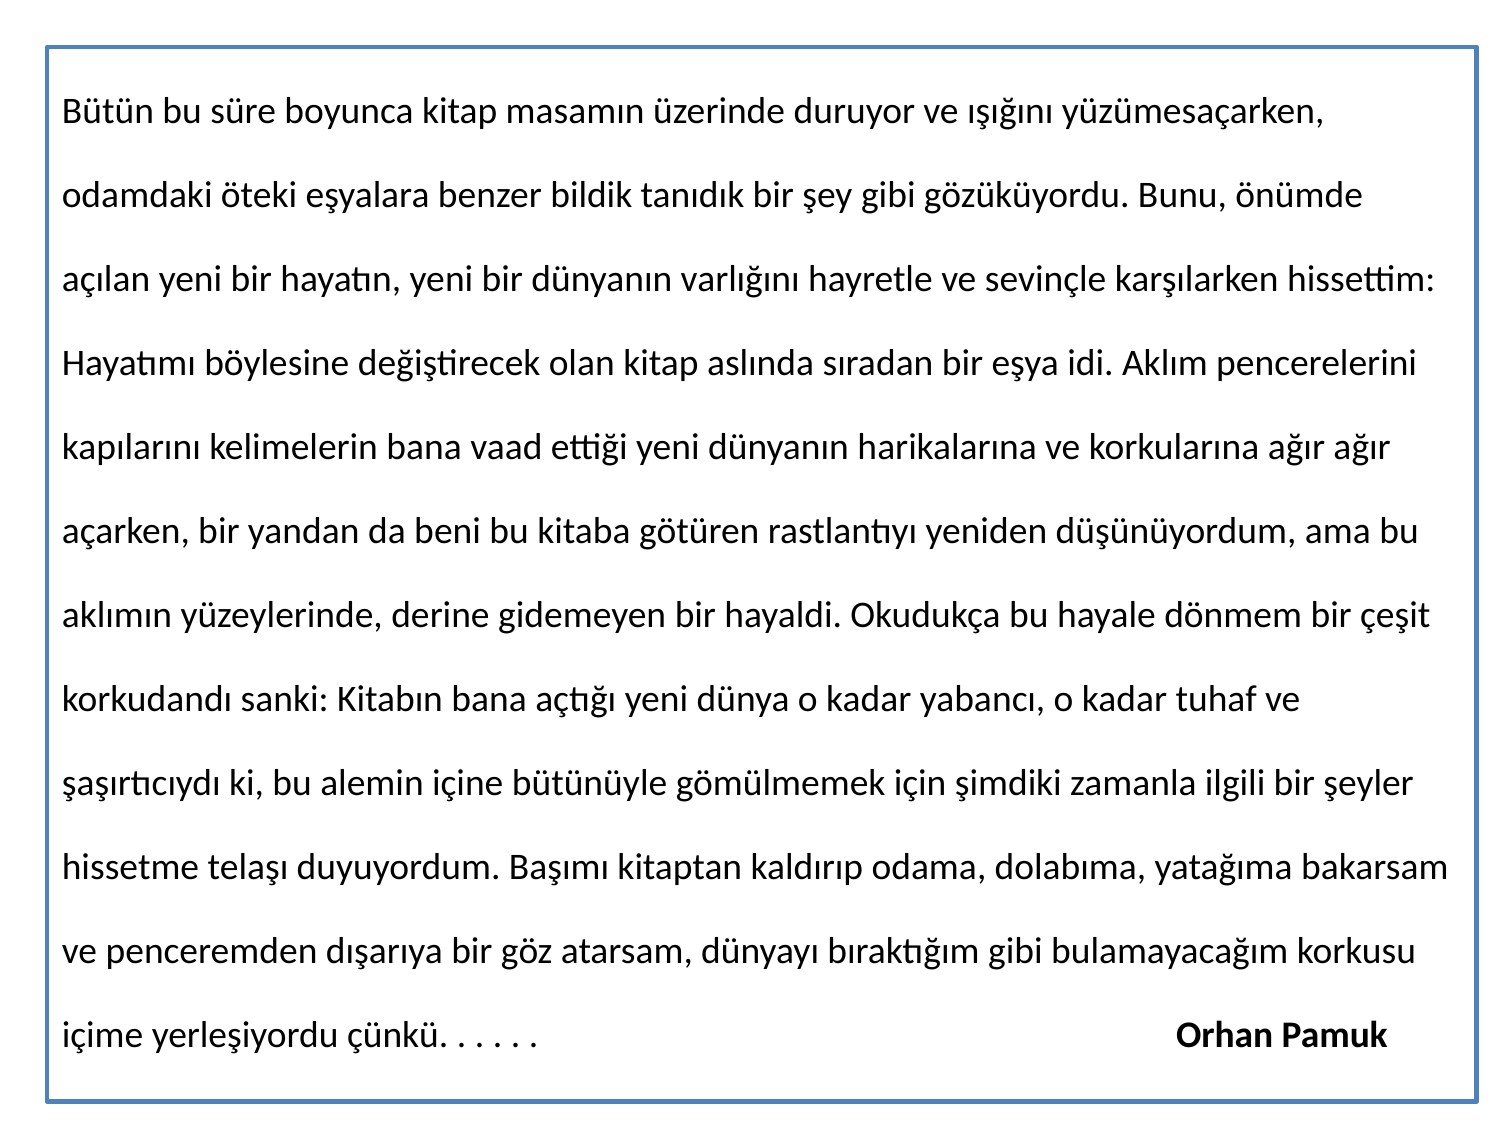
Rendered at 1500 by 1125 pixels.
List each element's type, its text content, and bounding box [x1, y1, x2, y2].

list Bütün bu süre boyunca kitap masamın üzerinde duruyor ve ışığını yüzümesaçarken, odamdaki öteki eşyalara benzer bildik tanıdık bir şey gibi gözüküyordu. Bunu, önümde açılan yeni bir hayatın, yeni bir dünyanın varlığını hayretle ve sevinçle karşılarken hissettim: Hayatımı böylesine değiştirecek olan kitap aslında sıradan bir eşya idi. Aklım pencerelerini kapılarını kelimelerin bana vaad ettiği yeni dünyanın harikalarına ve korkularına ağır ağır açarken, bir yandan da beni bu kitaba götüren rastlantıyı yeniden düşünüyordum, ama bu aklımın yüzeylerinde, derine gidemeyen bir hayaldi. Okudukça bu hayale dönmem bir çeşit korkudandı sanki: Kitabın bana açtığı yeni dünya o kadar yabancı, o kadar tuhaf ve şaşırtıcıydı ki, bu alemin içine bütünüyle gömülmemek için şimdiki zamanla ilgili bir şeyler hissetme telaşı duyuyordum. Başımı kitaptan kaldırıp odama, dolabıma, yatağıma bakarsam ve penceremden dışarıya bir göz atarsam, dünyayı bıraktığım gibi bulamayacağım korkusu içime yerleşiyordu çünkü. . . . . . Orhan Pamuk [45, 45, 1479, 1104]
